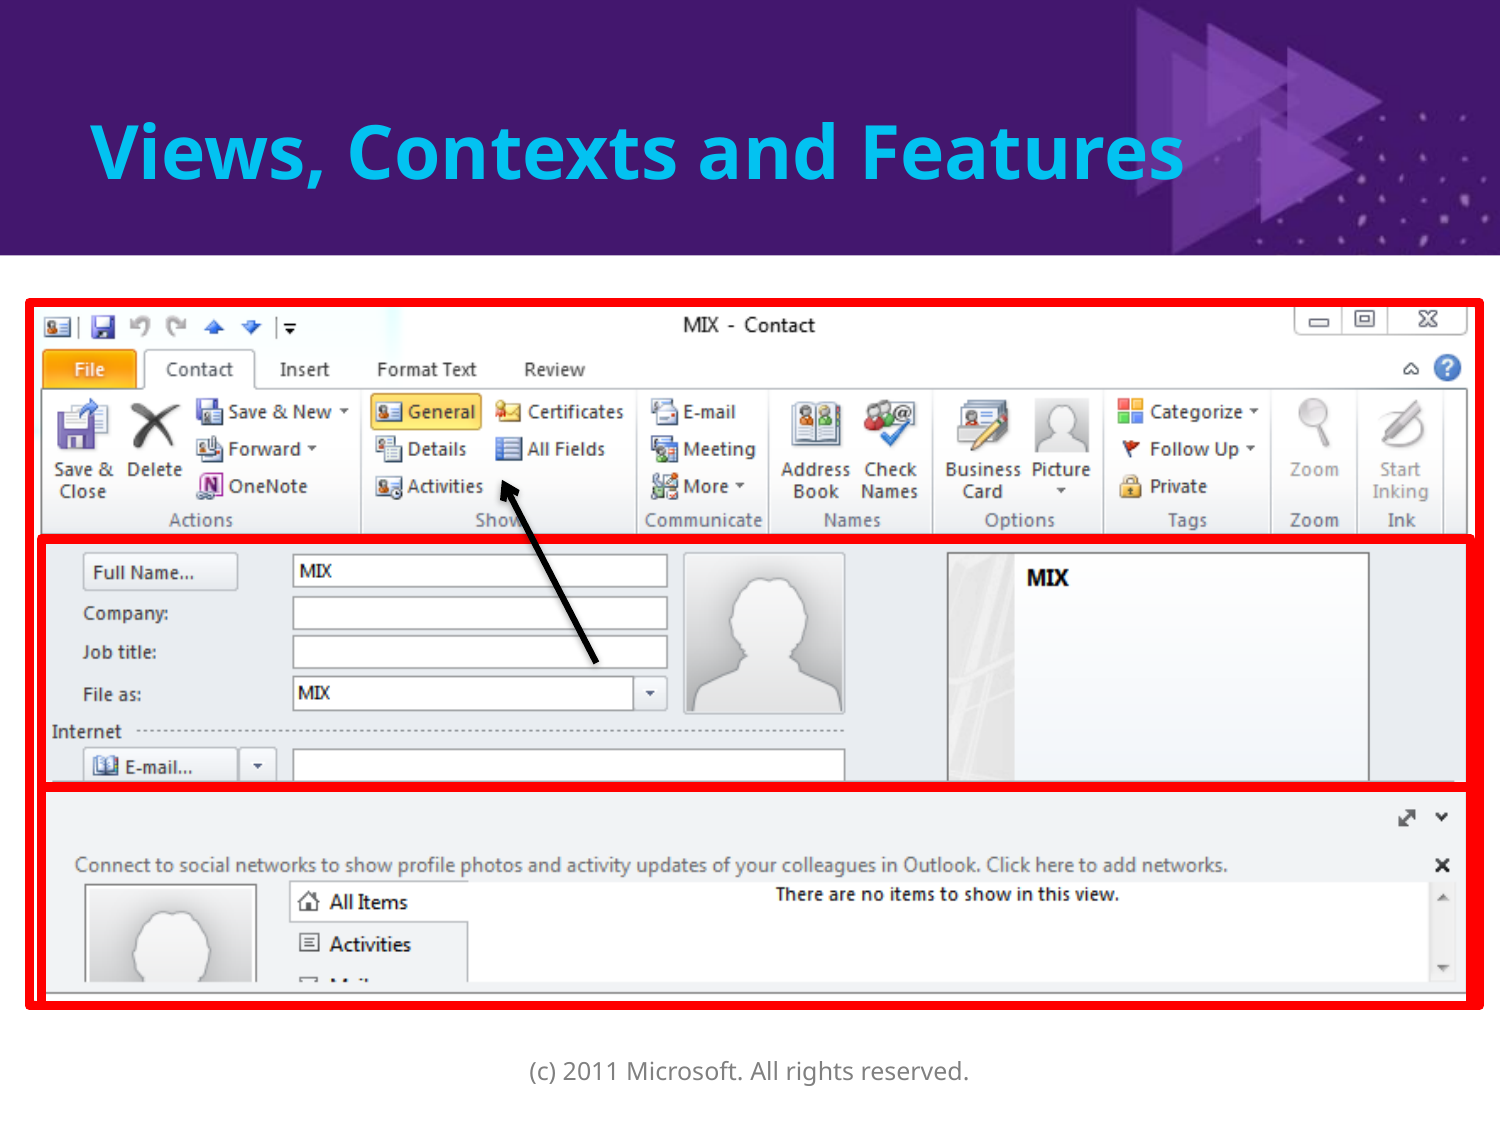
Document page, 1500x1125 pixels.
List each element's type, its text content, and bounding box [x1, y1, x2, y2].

footer (c) 2011 Microsoft. All rights reserved. [512, 1042, 988, 1103]
title Views, Contexts and Features [75, 56, 1425, 244]
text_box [501, 479, 597, 664]
picture [29, 302, 1480, 1006]
picture [0, 0, 1500, 255]
